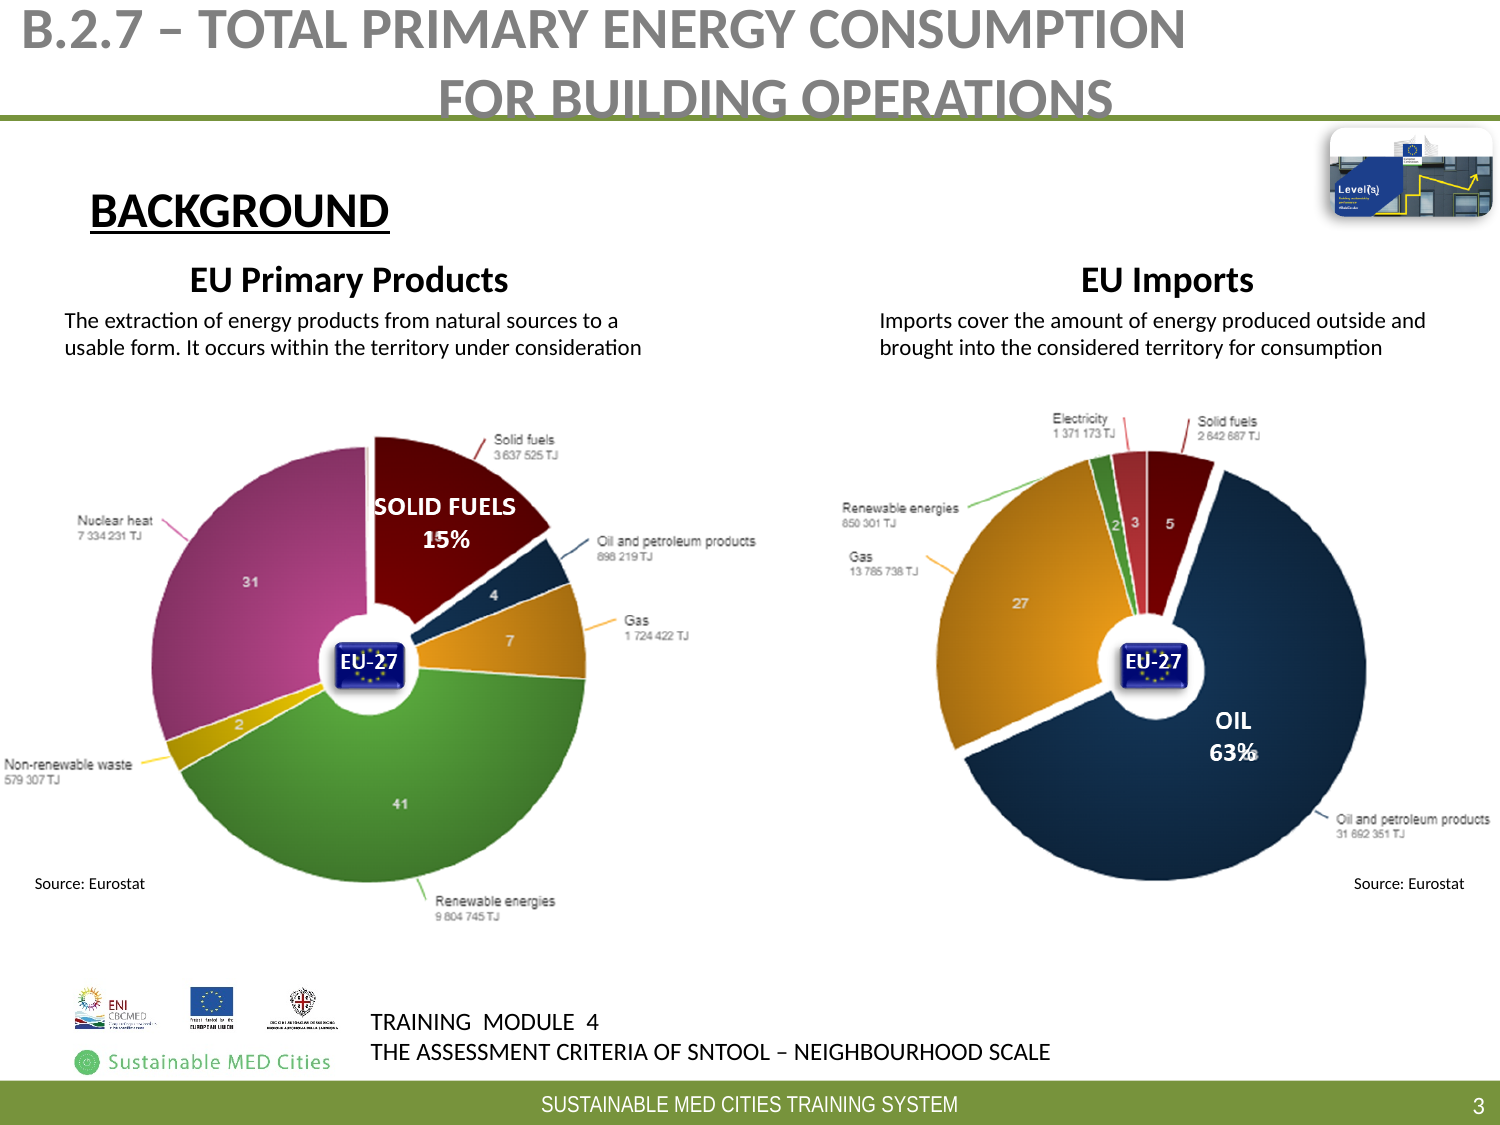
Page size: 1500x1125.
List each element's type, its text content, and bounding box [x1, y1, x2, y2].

picture [1329, 127, 1493, 217]
text_box Imports cover the amount of energy produced outside and brought into the considered territory for consumption [864, 297, 1454, 368]
slide_number 3 [1399, 1074, 1500, 1125]
text_box Source: Eurostat [1339, 896, 1484, 900]
text_box EU Imports [1066, 247, 1270, 297]
text_box BACKGROUND [74, 169, 1425, 270]
picture [62, 978, 356, 1080]
text_box EU Primary Products [62, 247, 637, 297]
picture [0, 428, 760, 929]
picture [836, 407, 1497, 889]
title B.2.7 – TOTAL PRIMARY ENERGY CONSUMPTION FOR BUILDING OPERATIONS [0, 0, 1500, 121]
text_box The extraction of energy products from natural sources to a usable form. It occurs within the territory under consideration [49, 297, 678, 368]
